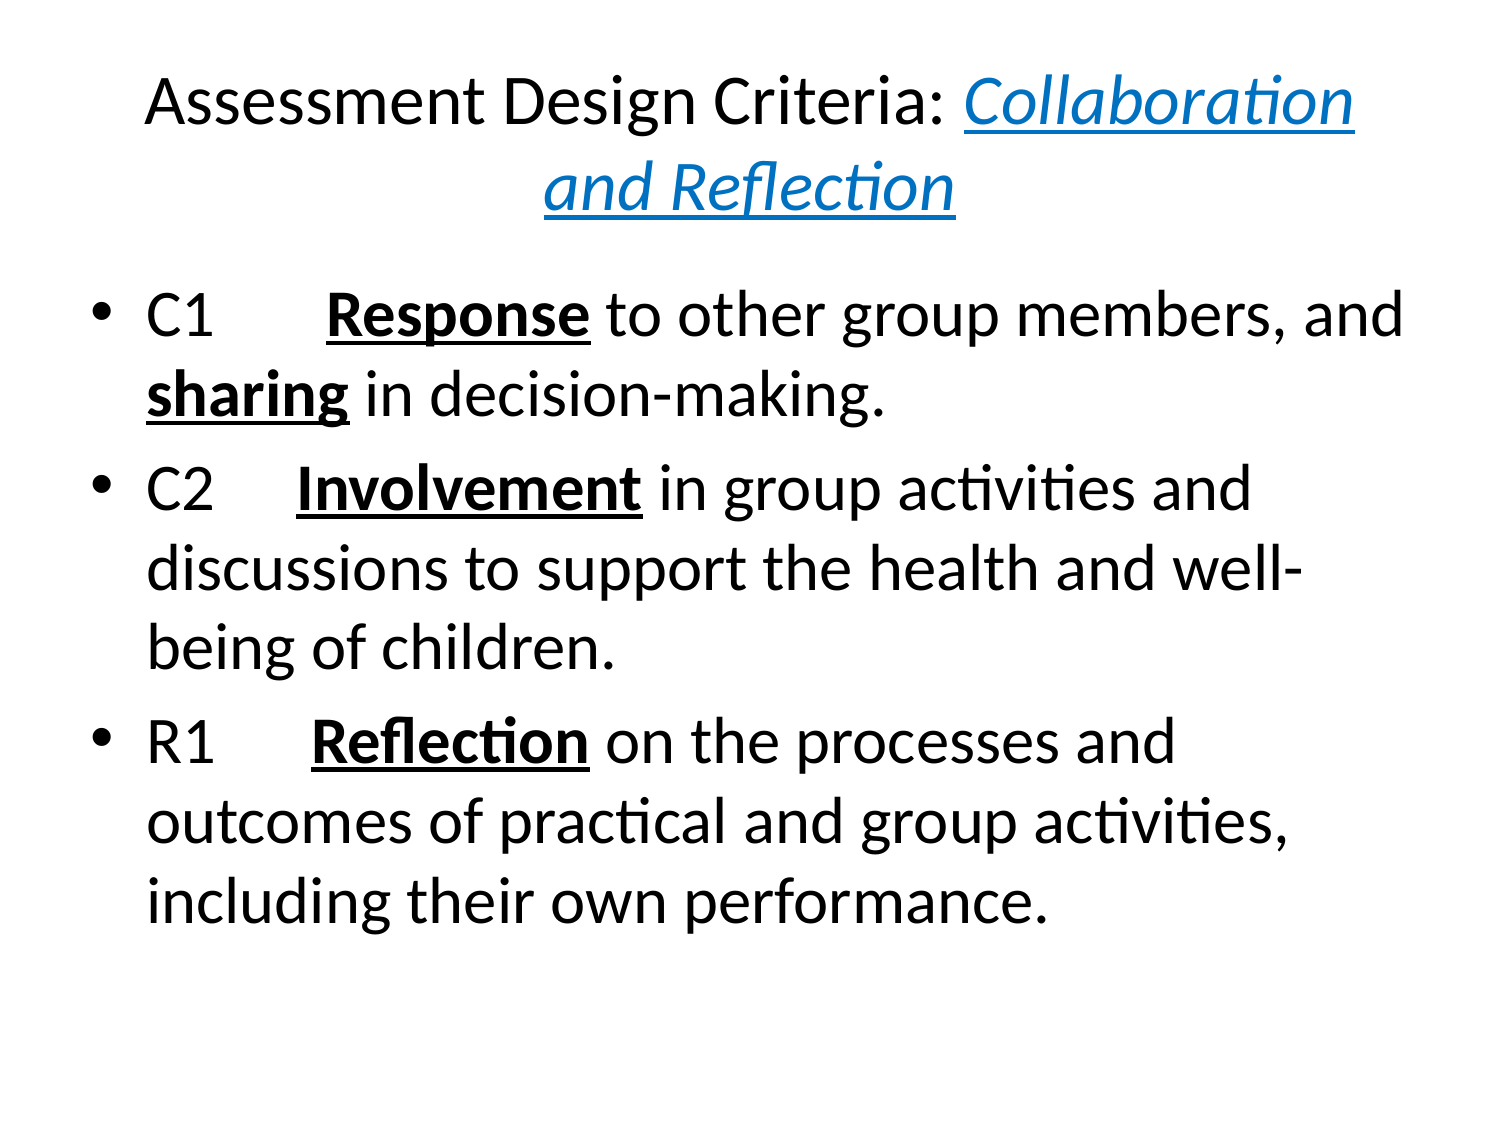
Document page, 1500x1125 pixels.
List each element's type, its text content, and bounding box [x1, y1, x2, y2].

title Assessment Design Criteria: Collaboration and Reflection [75, 45, 1425, 233]
list C1 Response to other group members, and sharing in decision-making. C2 Involvement in group activities and discussions to support the health and well-being of children. R1 Reflection on the processes and outcomes of practical and group activities, including their own performance. [75, 262, 1425, 1005]
